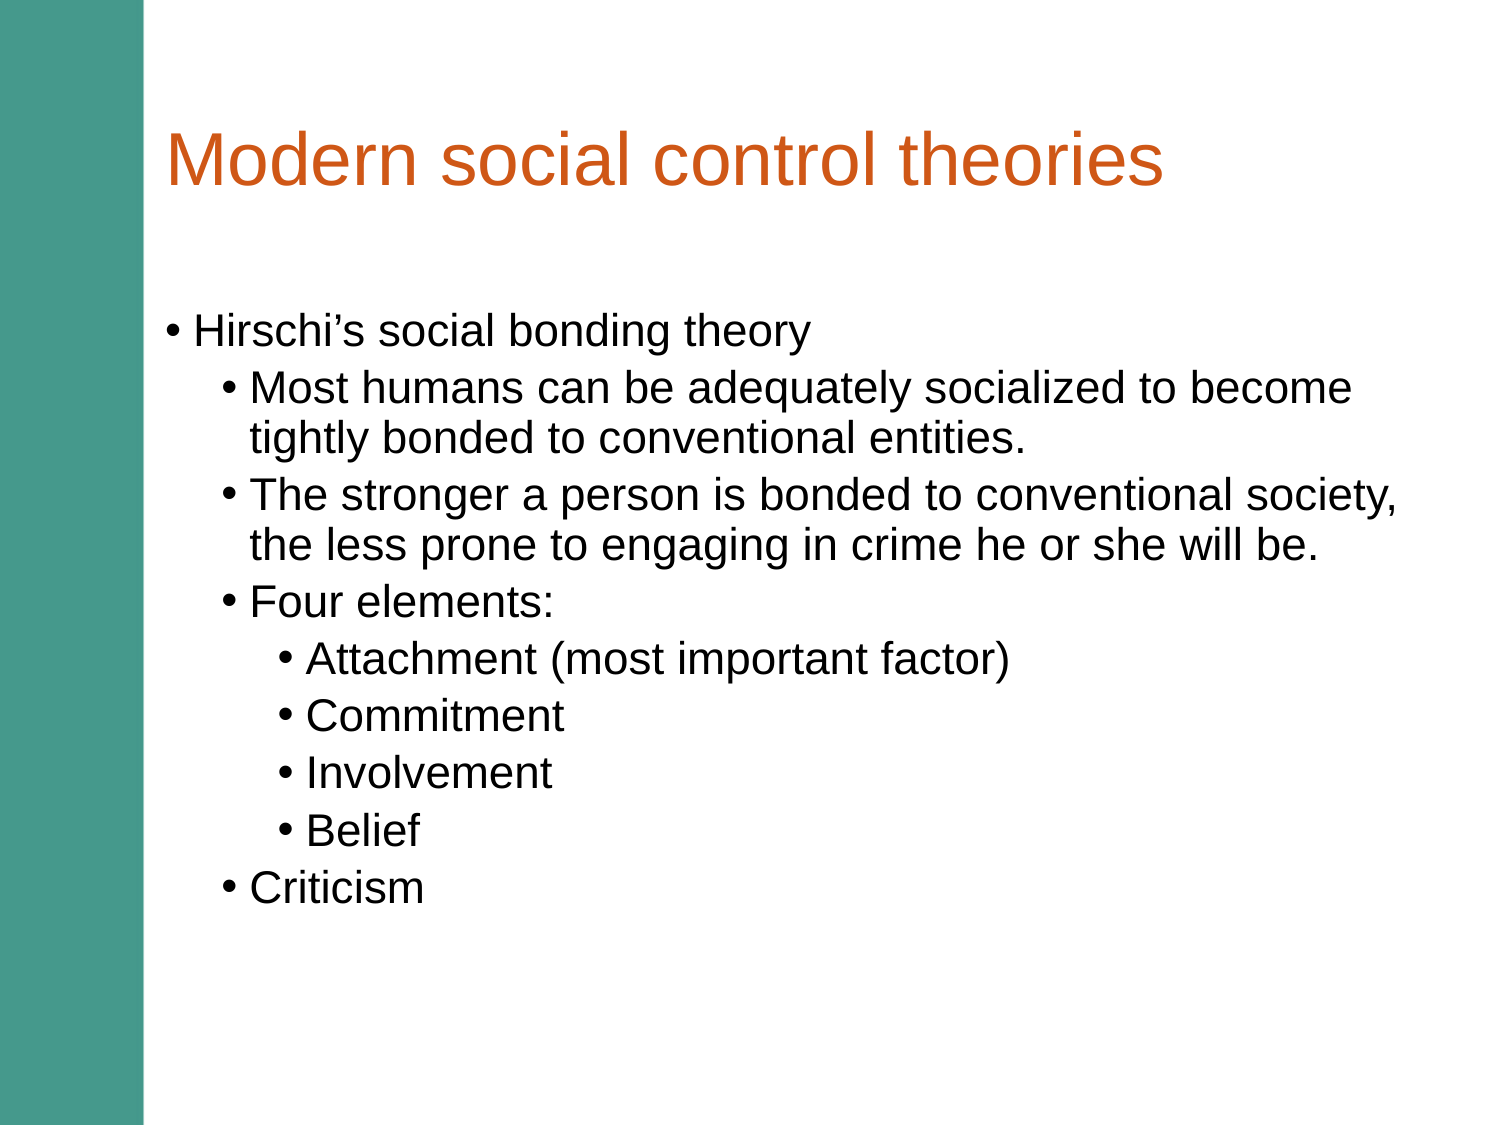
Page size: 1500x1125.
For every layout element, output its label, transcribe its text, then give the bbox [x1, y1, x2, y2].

list Hirschi’s social bonding theory Most humans can be adequately socialized to become tightly bonded to conventional entities. The stronger a person is bonded to conventional society, the less prone to engaging in crime he or she will be. Four elements: Attachment (most important factor) Commitment Involvement Belief Criticism [150, 299, 1444, 1014]
title Modern social control theories [150, 52, 1444, 271]
picture [0, 0, 1500, 1125]
